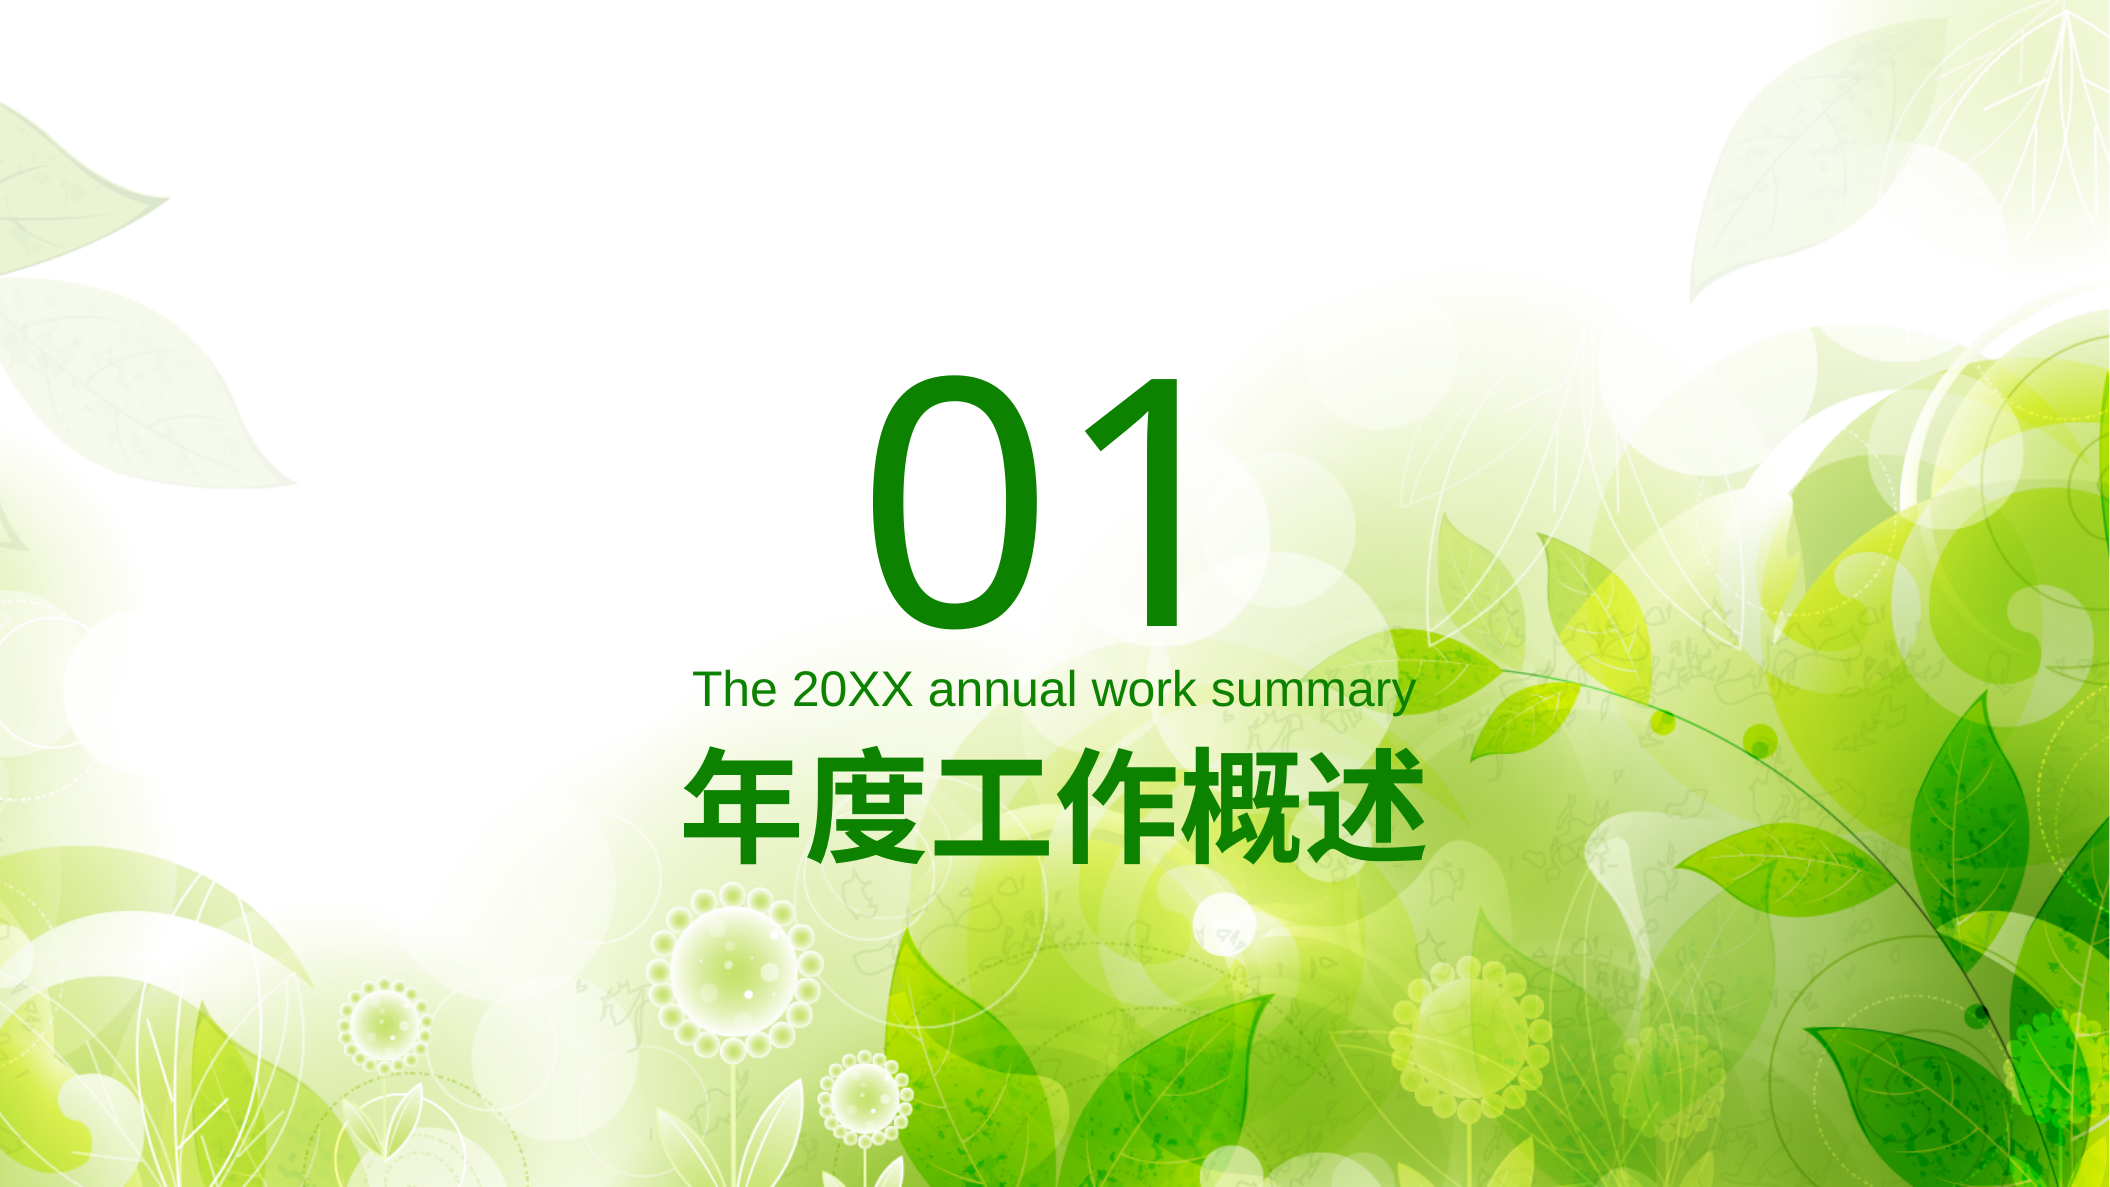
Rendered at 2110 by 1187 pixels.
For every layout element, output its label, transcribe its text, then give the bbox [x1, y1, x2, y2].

text_box 01 [801, 272, 1308, 703]
text_box [0, 0, 2110, 1187]
text_box 年度工作概述 [640, 725, 1469, 886]
text_box The 20XX annual work summary [638, 649, 1471, 725]
